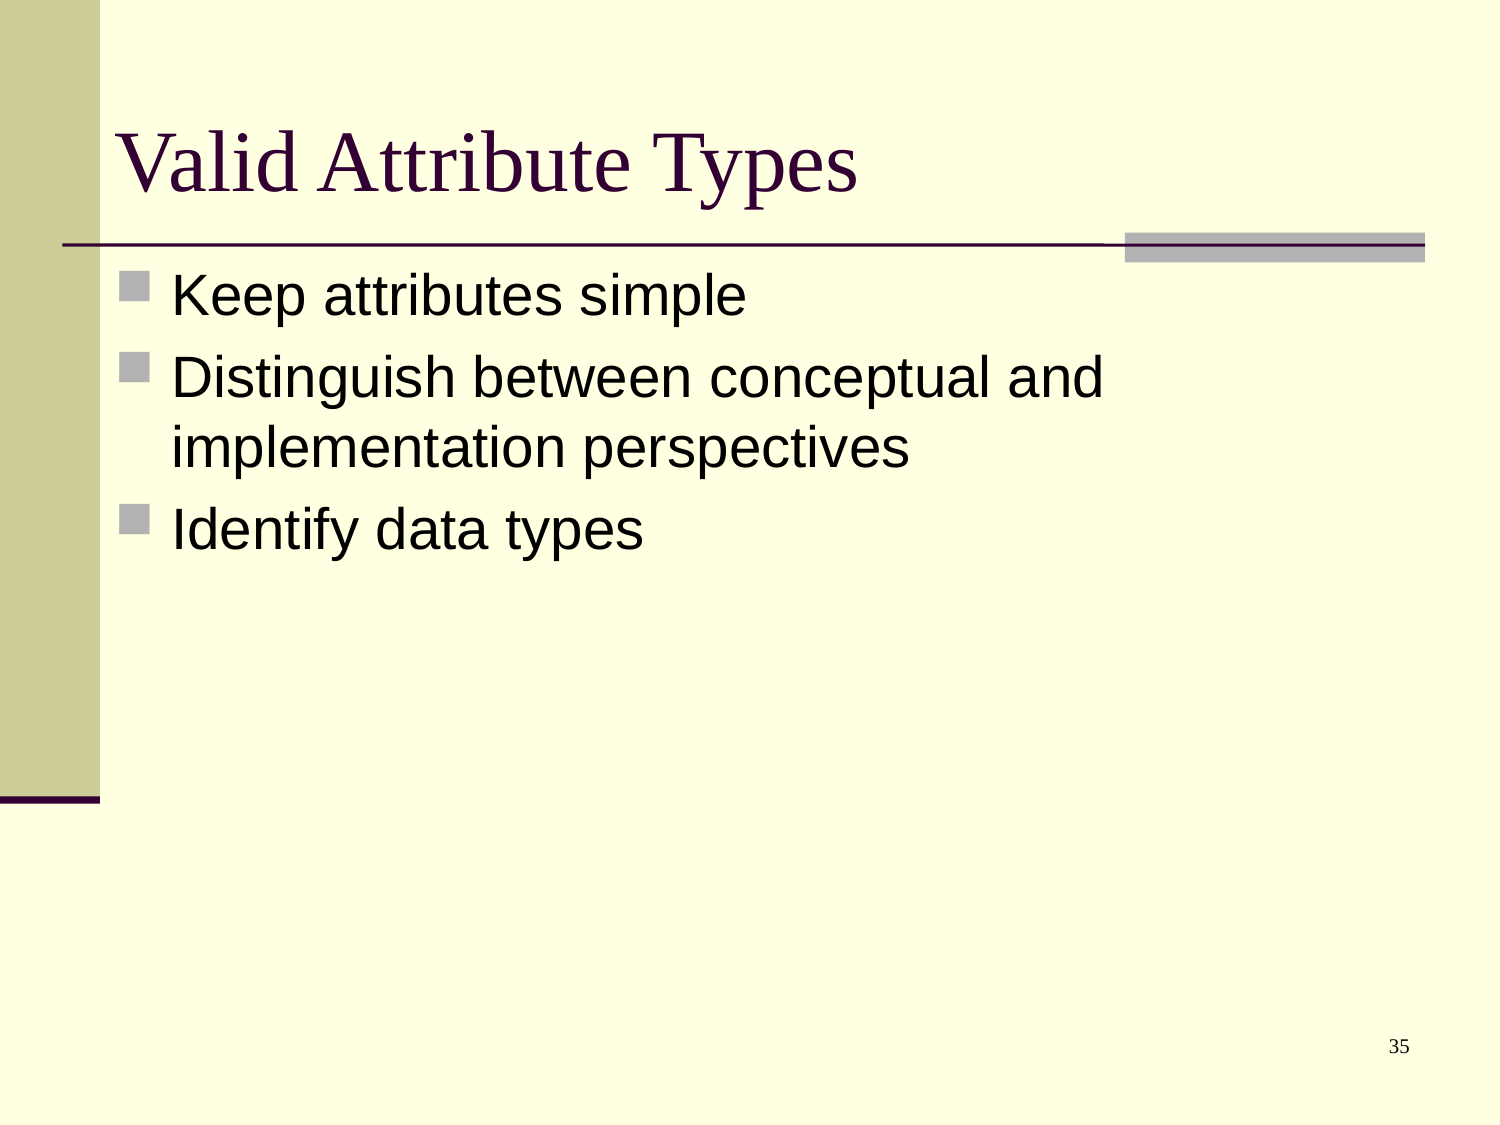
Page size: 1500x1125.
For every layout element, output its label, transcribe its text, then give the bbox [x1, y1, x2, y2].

list Keep attributes simple Distinguish between conceptual and implementation perspectives Identify data types [99, 249, 1451, 994]
slide_number 35 [1112, 1024, 1426, 1101]
title Valid Attribute Types [99, 62, 1376, 249]
